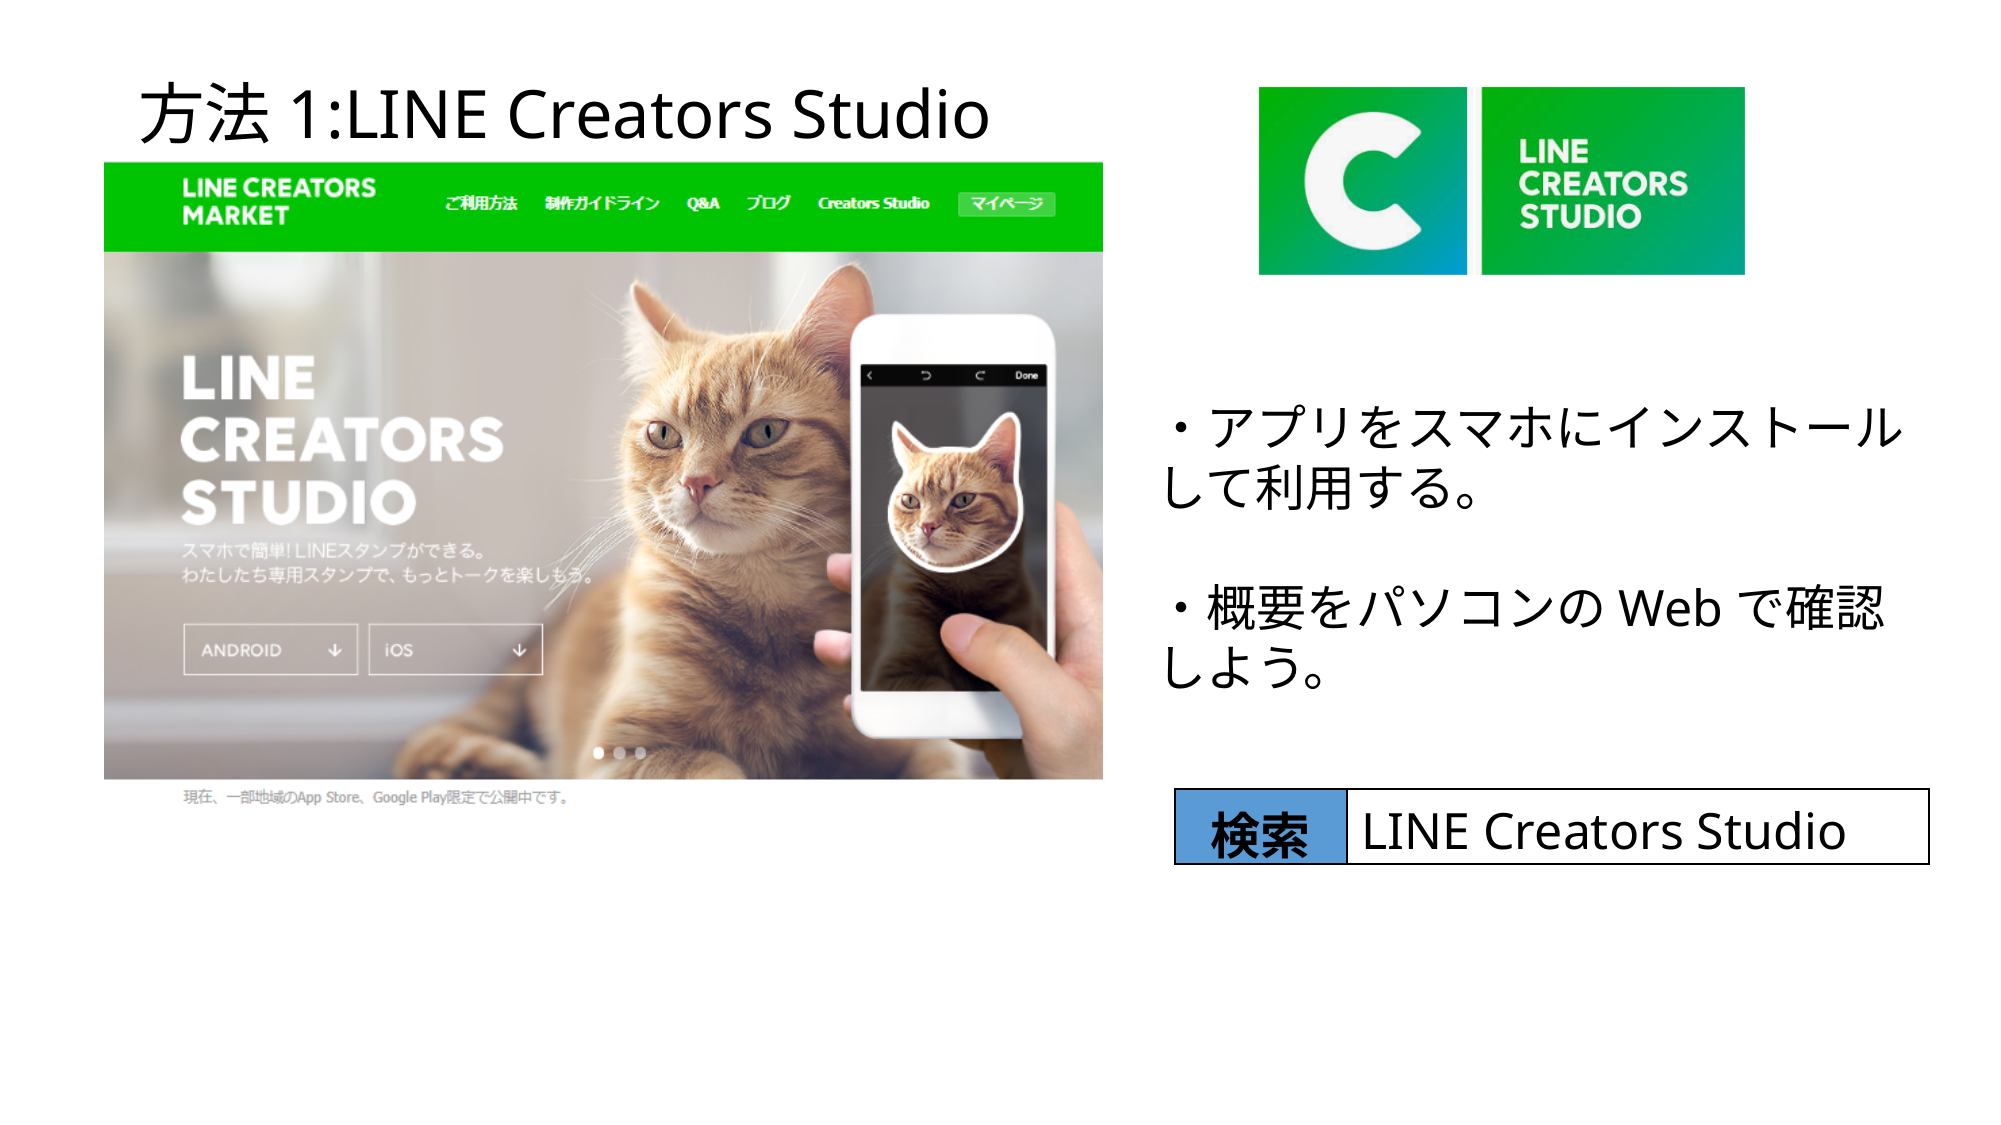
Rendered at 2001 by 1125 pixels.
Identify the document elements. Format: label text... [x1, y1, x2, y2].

picture [1257, 85, 1747, 278]
text_box 方法1:LINE Creators Studio [123, 64, 1566, 160]
picture [104, 160, 1103, 827]
table_header LINE Creators Studio [1348, 790, 1928, 863]
text_box ・アプリをスマホにインストールして利用する。 ・概要をパソコンのWebで確認しよう。 [1142, 389, 1929, 705]
table_header 検索 [1176, 790, 1346, 863]
